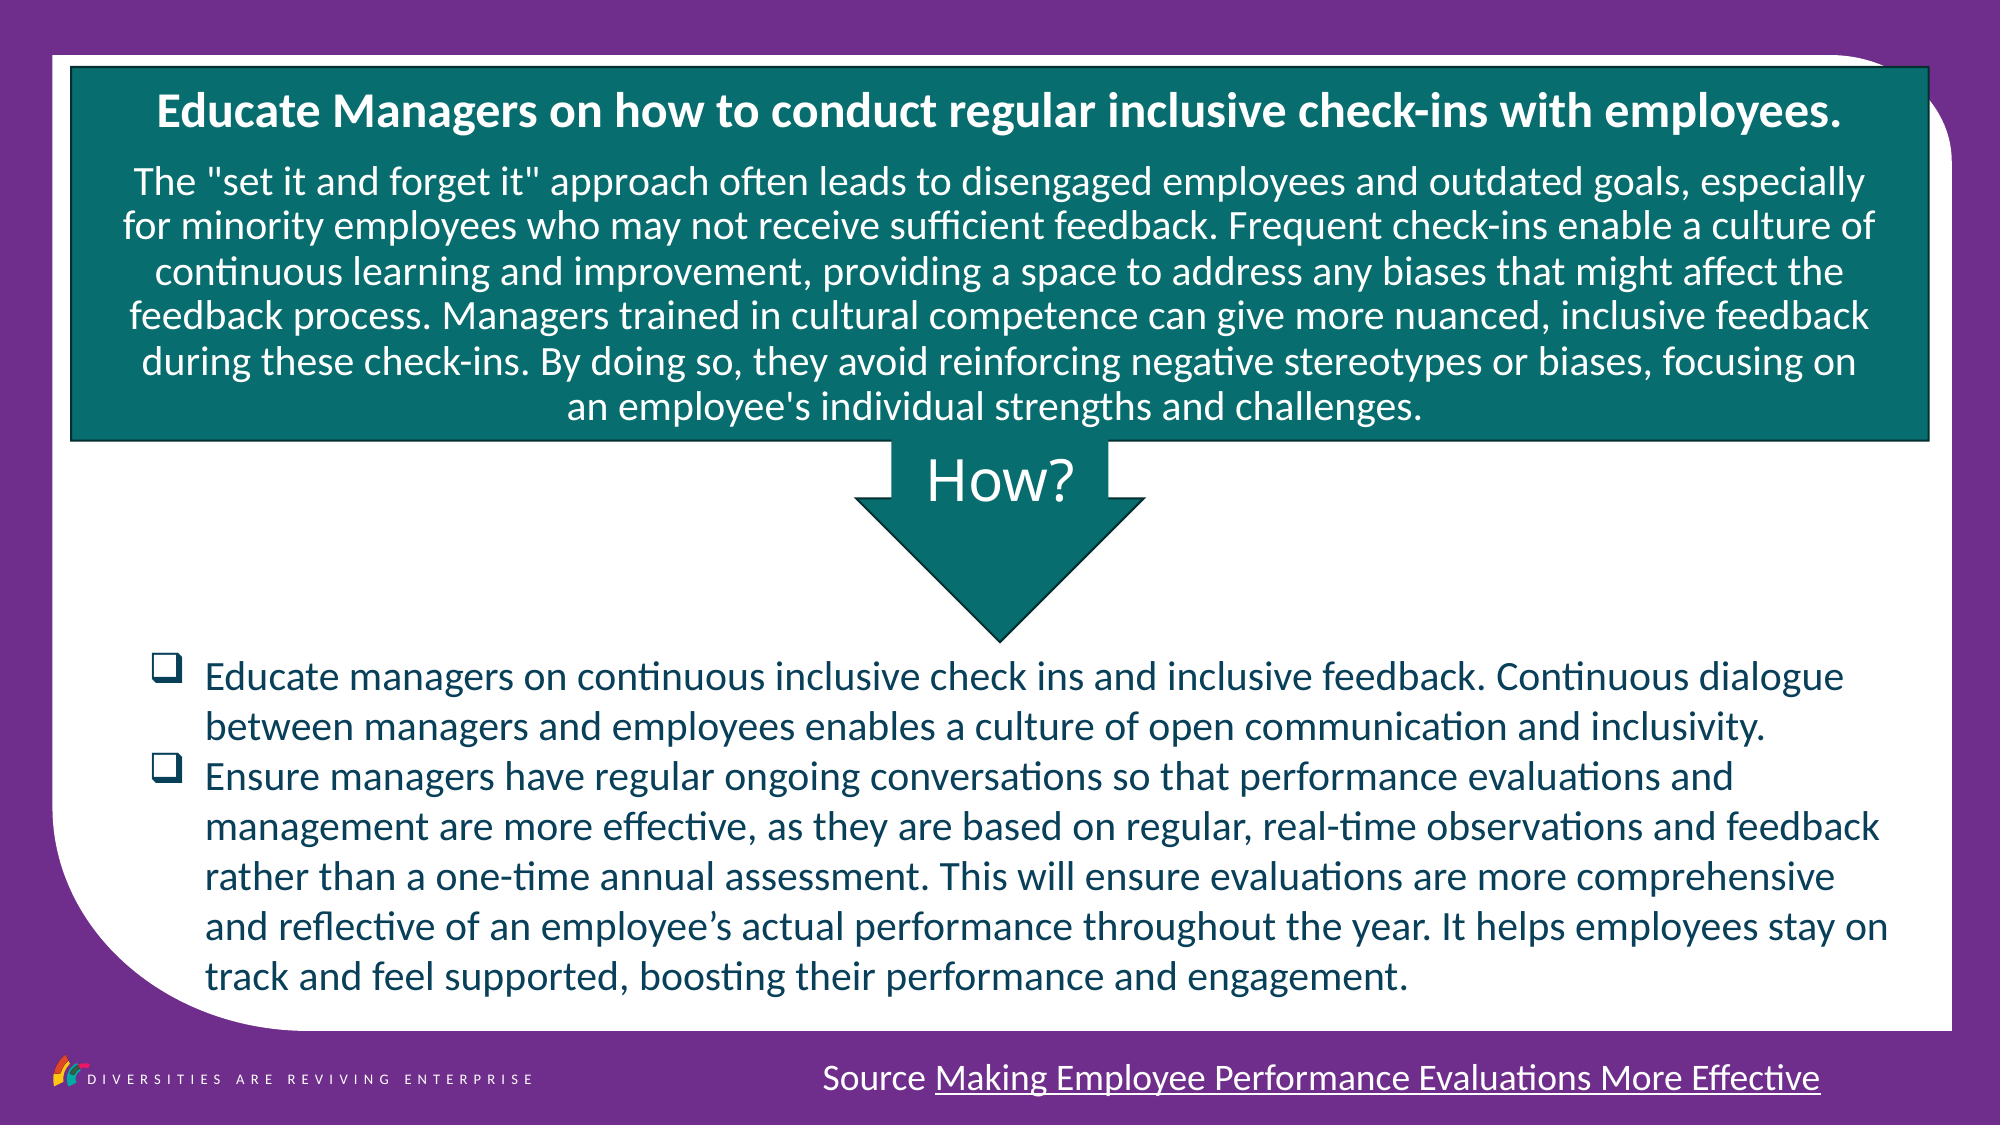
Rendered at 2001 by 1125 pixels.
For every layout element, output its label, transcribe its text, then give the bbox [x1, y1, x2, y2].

list Educate Managers on how to conduct regular inclusive check-ins with employees. The "set it and forget it" approach often leads to disengaged employees and outdated goals, especially for minority employees who may not receive sufficient feedback. Frequent check-ins enable a culture of continuous learning and improvement, providing a space to address any biases that might affect the feedback process. Managers trained in cultural competence can give more nuanced, inclusive feedback during these check-ins. By doing so, they avoid reinforcing negative stereotypes or biases, focusing on an employee's individual strengths and challenges. Encourage cohesiveness, coaching and on-the-job development. [102, 76, 1898, 209]
list Educate managers on continuous inclusive check ins and inclusive feedback. Continuous dialogue between managers and employees enables a culture of open communication and inclusivity. Ensure managers have regular ongoing conversations so that performance evaluations and management are more effective, as they are based on regular, real-time observations and feedback rather than a one-time annual assessment. This will ensure evaluations are more comprehensive and reflective of an employee’s actual performance throughout the year. It helps employees stay on track and feel supported, boosting their performance and engagement. [133, 641, 1907, 932]
text_box How? [891, 435, 1109, 521]
text_box [70, 65, 1930, 442]
text_box [853, 497, 1147, 641]
text_box Source Making Employee Performance Evaluations More Effective [807, 1045, 1907, 1105]
